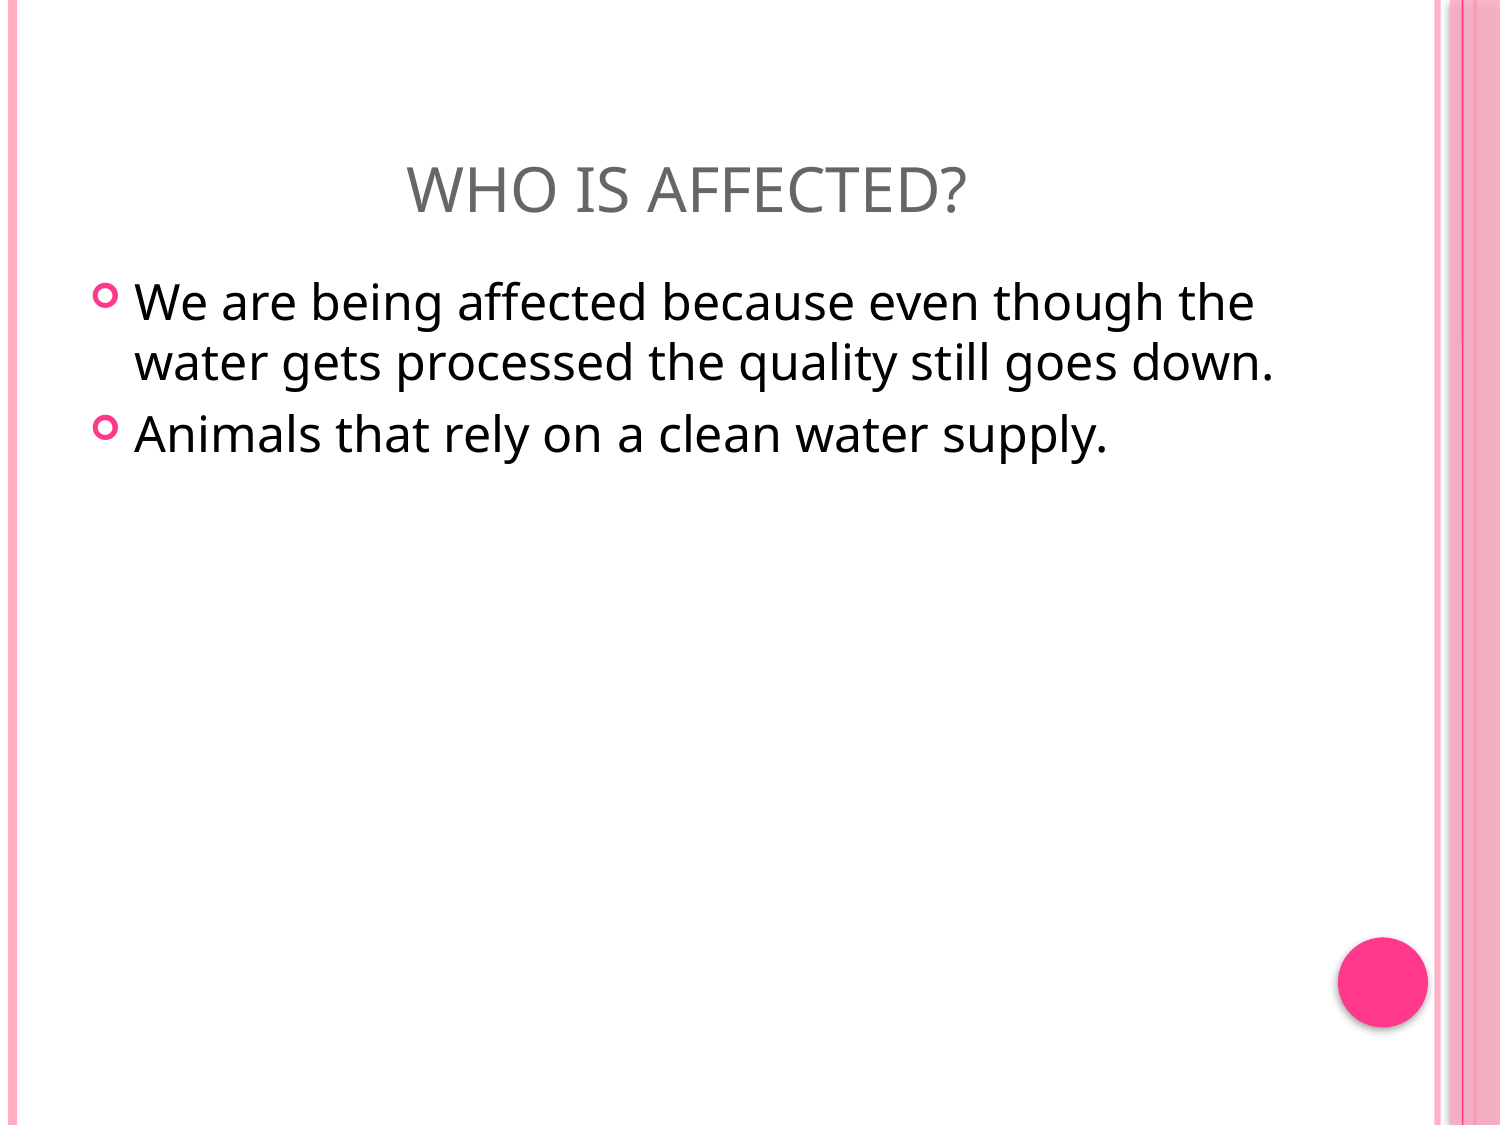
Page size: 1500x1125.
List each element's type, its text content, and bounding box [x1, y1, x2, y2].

title Who is Affected? [75, 45, 1300, 233]
list We are being affected because even though the water gets processed the quality still goes down. Animals that rely on a clean water supply. [75, 262, 1300, 1062]
